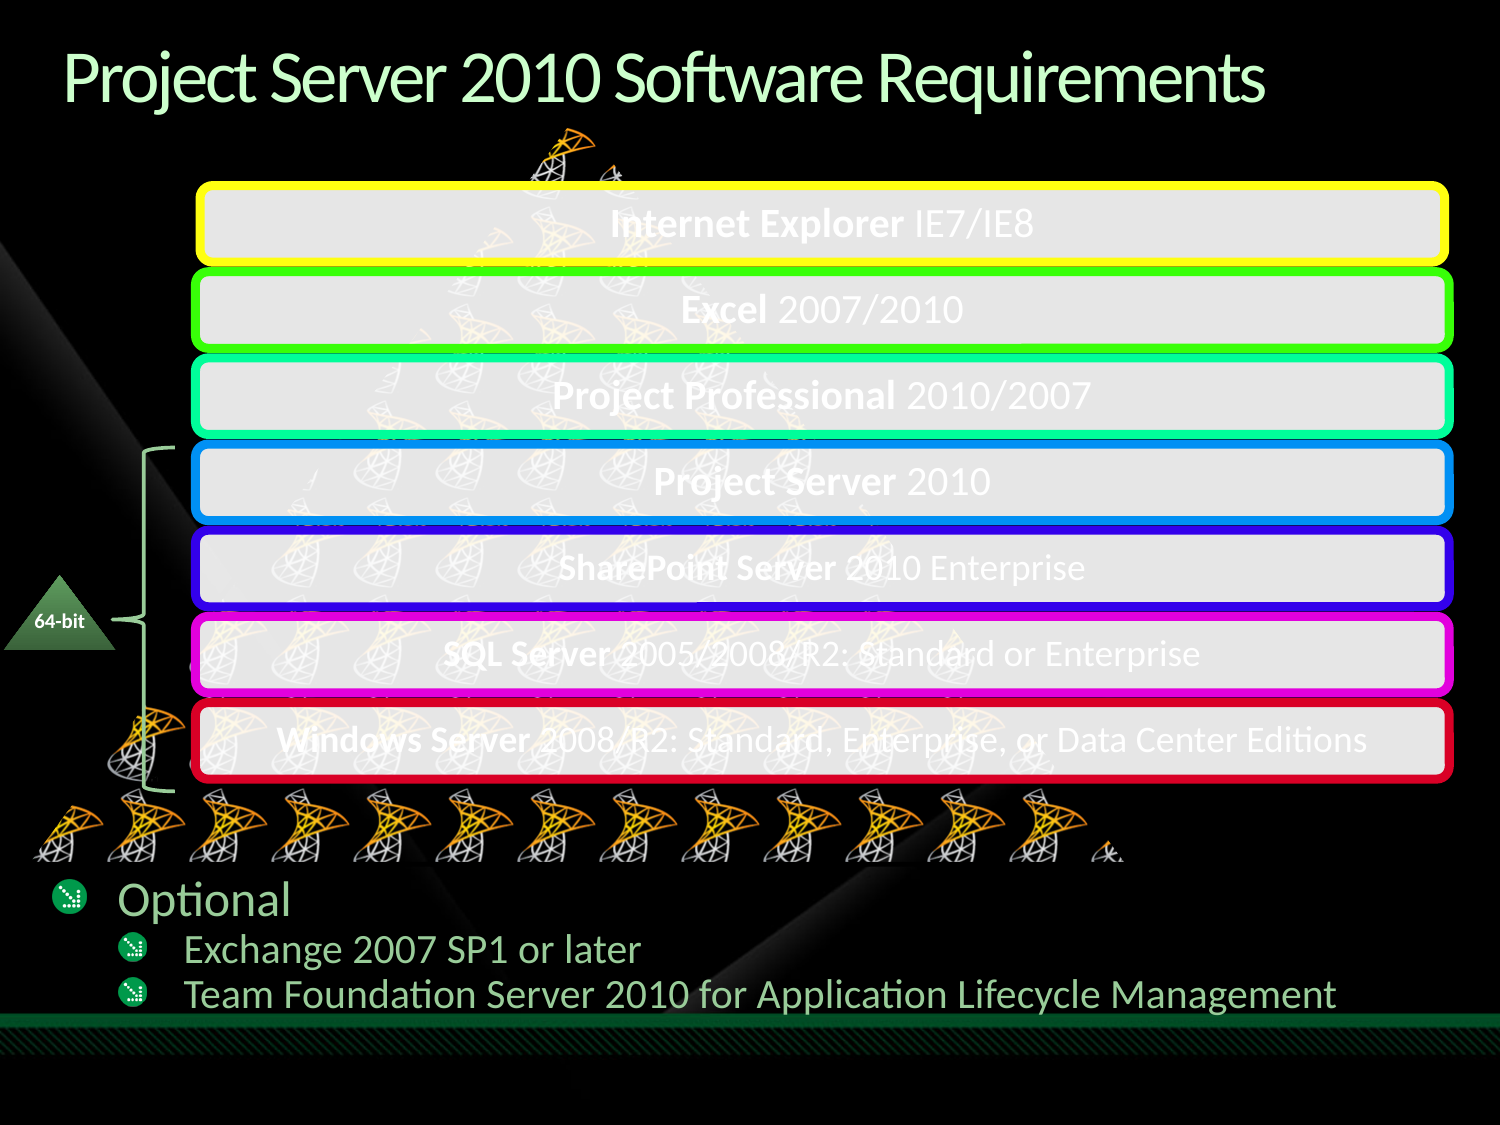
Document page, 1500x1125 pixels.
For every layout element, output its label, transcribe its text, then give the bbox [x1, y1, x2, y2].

picture [0, 0, 1500, 1125]
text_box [99, 109, 1376, 865]
text_box Optional Exchange 2007 SP1 or later Team Foundation Server 2010 for Application Lifecycle Management [37, 865, 1500, 1043]
picture [118, 932, 147, 962]
picture [118, 977, 147, 1007]
text_box 64-bit [3, 575, 93, 651]
title Project Server 2010 Software Requirements [62, 37, 1438, 120]
picture [52, 879, 87, 915]
picture [32, 770, 99, 861]
